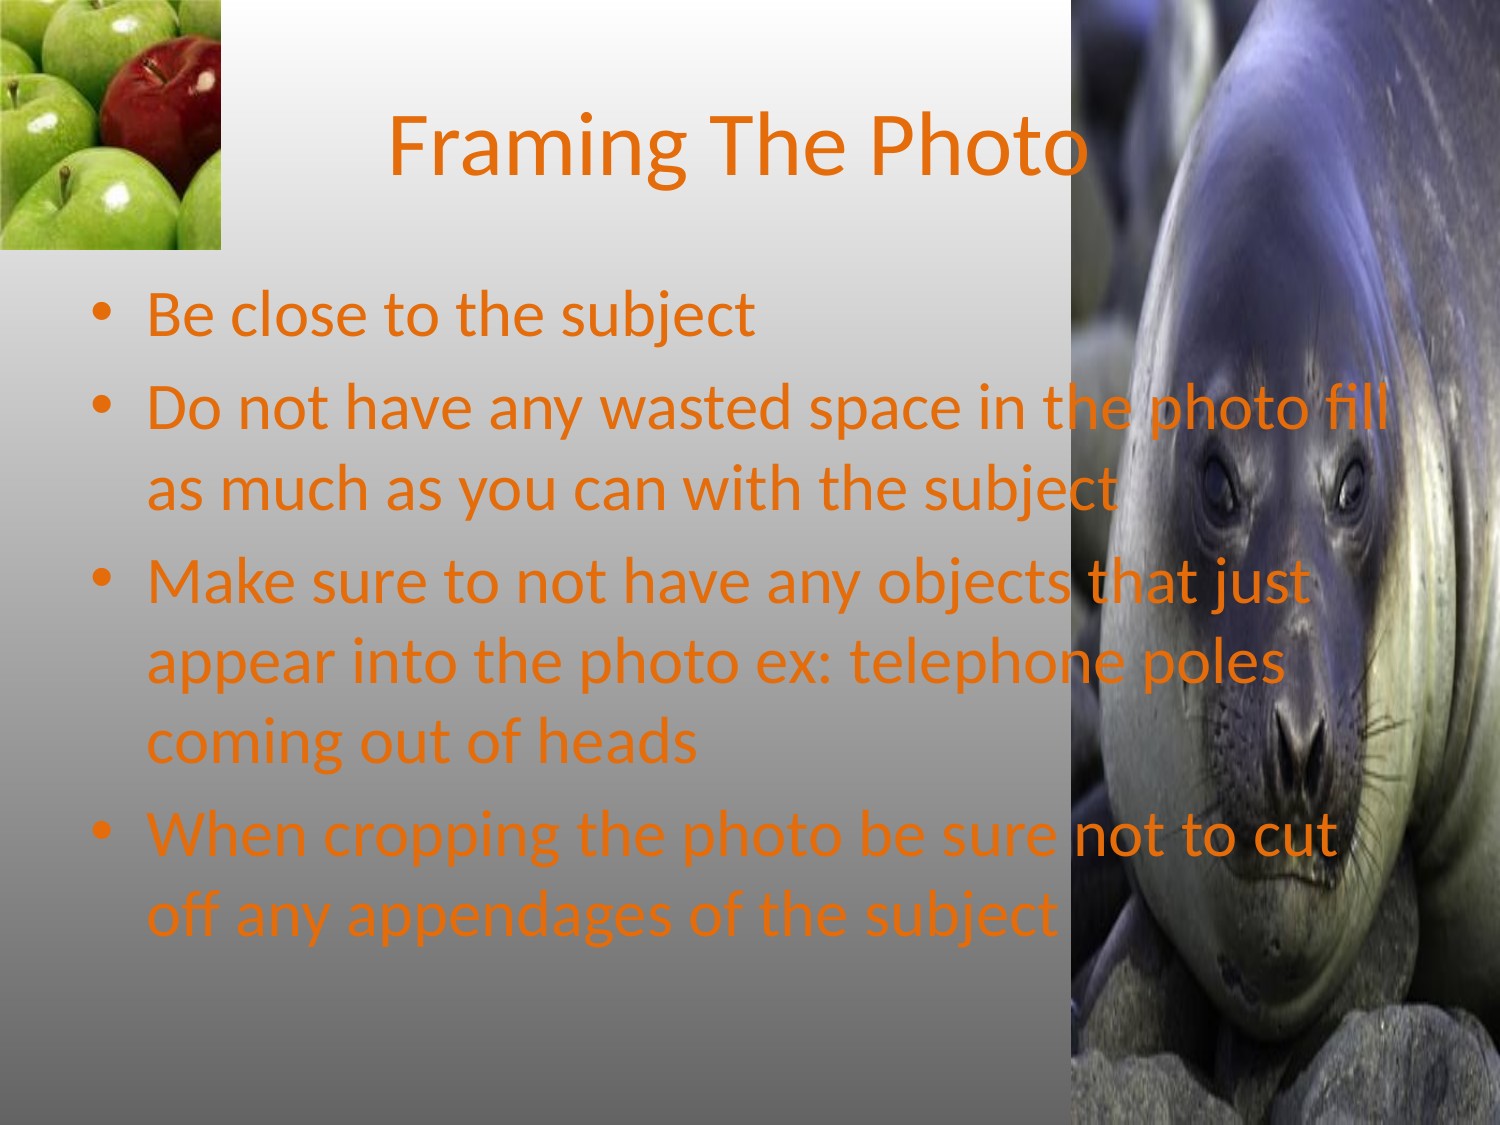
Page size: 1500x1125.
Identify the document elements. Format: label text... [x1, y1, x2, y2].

list Be close to the subject Do not have any wasted space in the photo fill as much as you can with the subject Make sure to not have any objects that just appear into the photo ex: telephone poles coming out of heads When cropping the photo be sure not to cut off any appendages of the subject [75, 262, 1066, 1005]
title Framing The Photo [224, 45, 1066, 233]
picture [0, 0, 221, 251]
picture [1071, 0, 1500, 1125]
